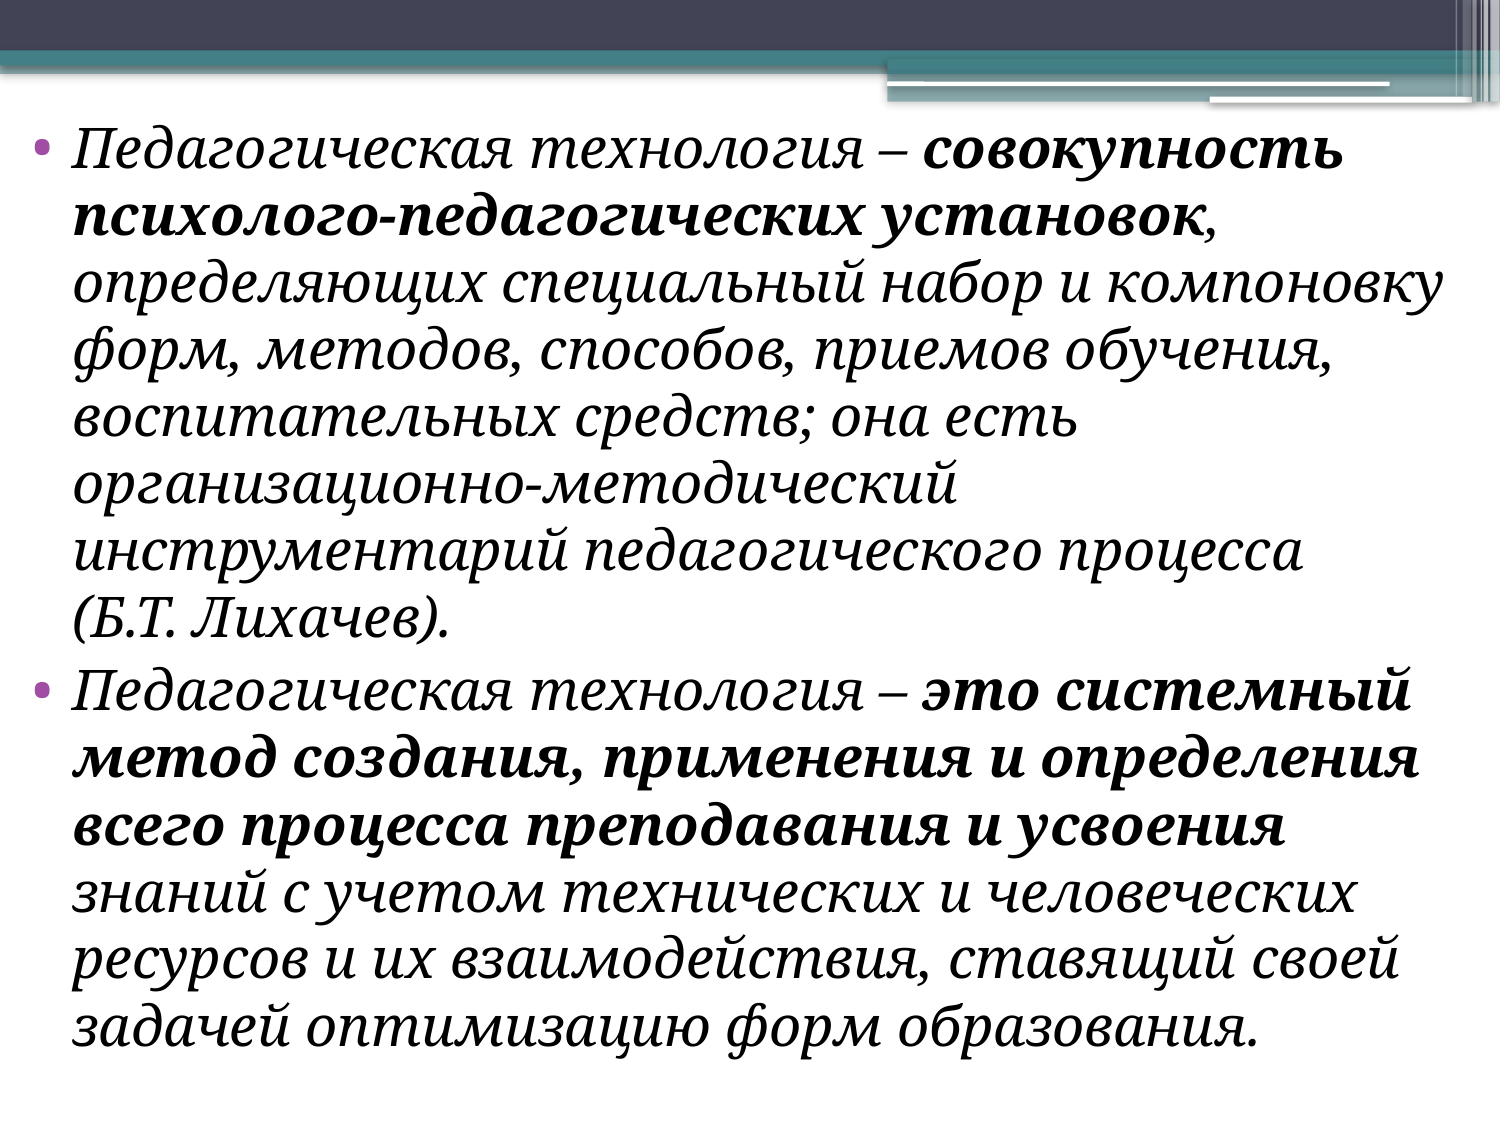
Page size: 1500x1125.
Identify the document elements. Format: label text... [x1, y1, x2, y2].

list Педагогическая технология – совокупность психолого-педагогических установок, определяющих специальный набор и компоновку форм, методов, способов, приемов обучения, воспитательных средств; она есть организационно-методический инструментарий педагогического процесса (Б.Т. Лихачев). Педагогическая технология – это системный метод создания, применения и определения всего процесса преподавания и усвоения знаний с учетом технических и человеческих ресурсов и их взаимодействия, ставящий своей задачей оптимизацию форм образования. [0, 105, 1465, 1079]
